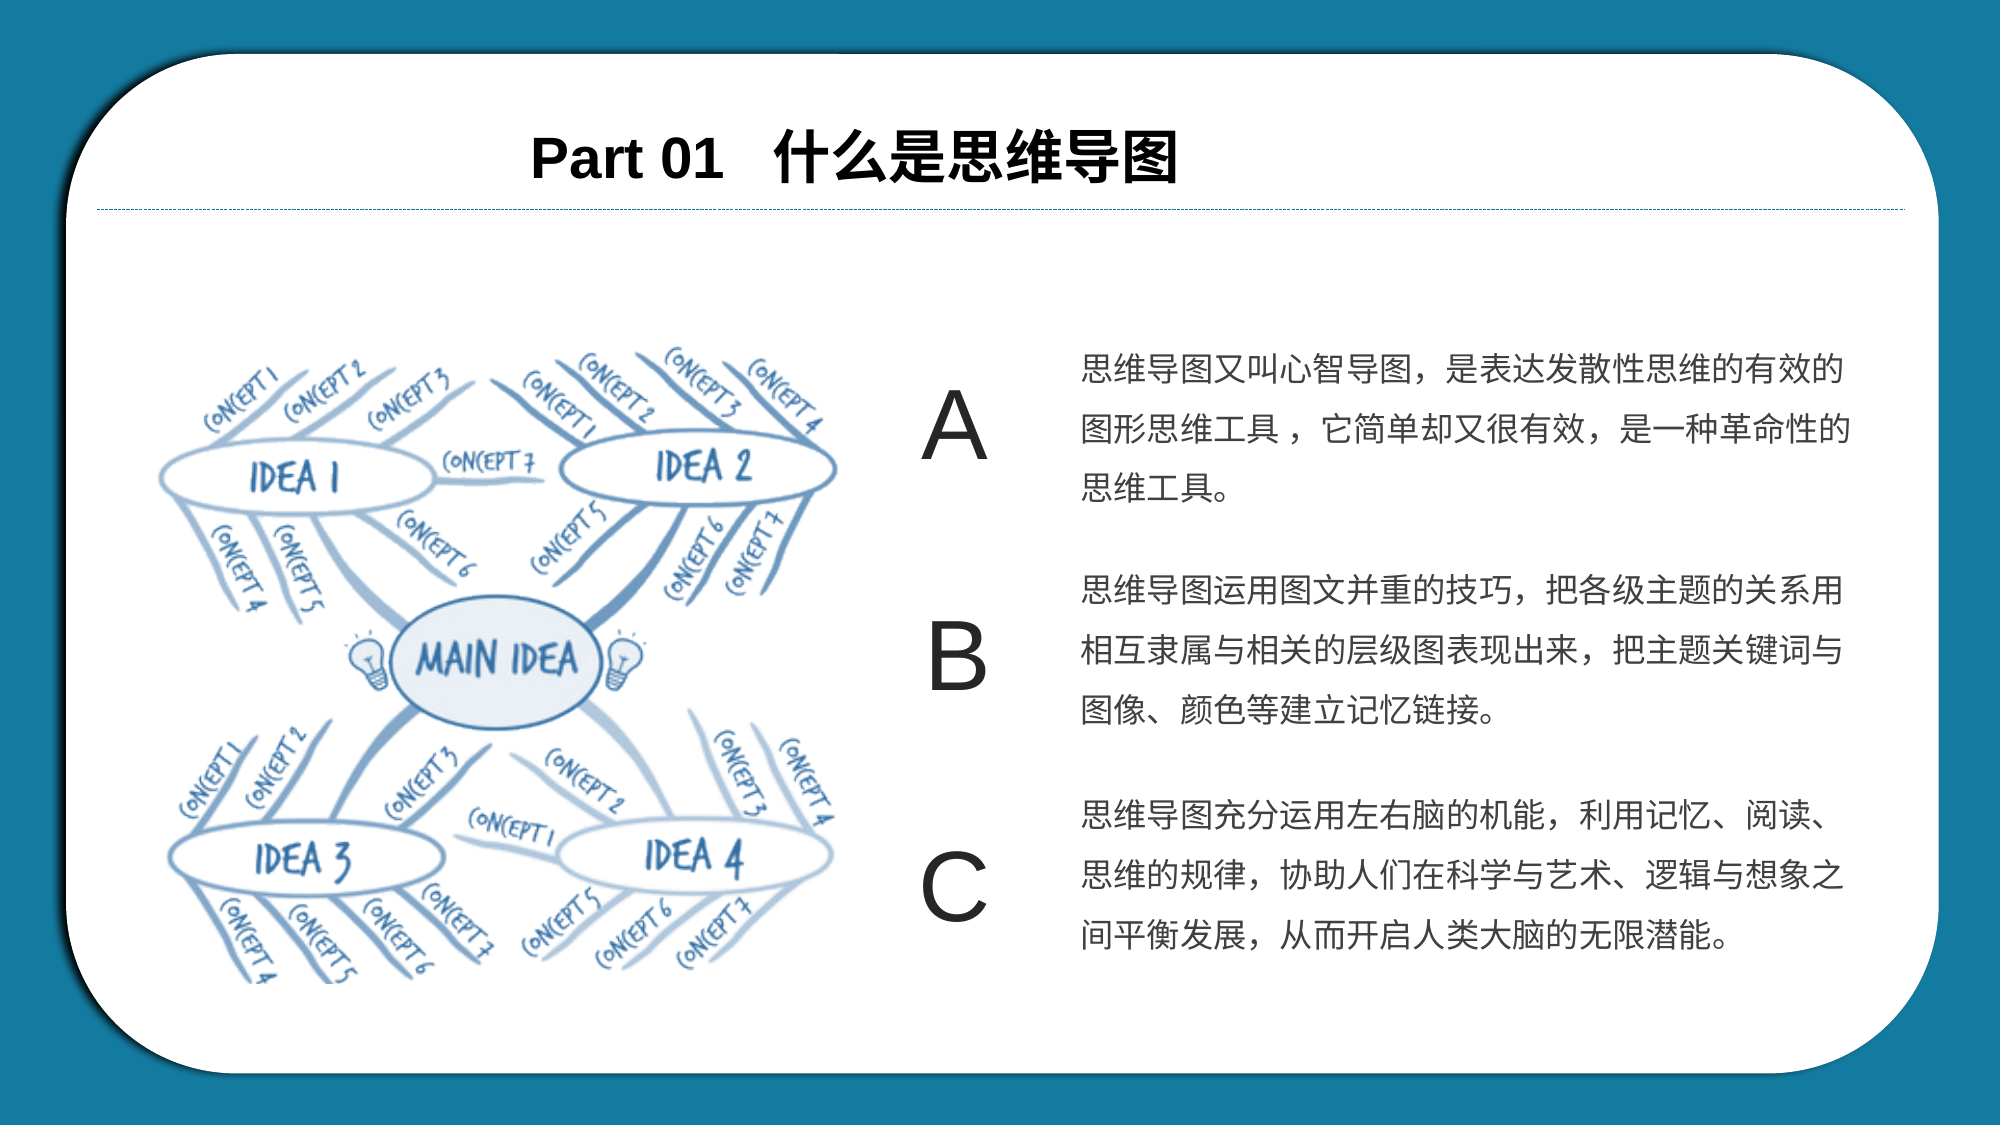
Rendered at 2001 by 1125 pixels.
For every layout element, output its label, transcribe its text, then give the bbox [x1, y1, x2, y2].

text_box 思维导图运用图文并重的技巧，把各级主题的关系用相互隶属与相关的层级图表现出来，把主题关键词与图像、颜色等建立记忆链接。 [1065, 541, 1885, 737]
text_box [896, 351, 1018, 951]
text_box 思维导图又叫心智导图，是表达发散性思维的有效的图形思维工具 ，它简单却又很有效，是一种革命性的思维工具。 [1065, 320, 1885, 515]
text_box 思维导图充分运用左右脑的机能，利用记忆、阅读、思维的规律，协助人们在科学与艺术、逻辑与想象之间平衡发展，从而开启人类大脑的无限潜能。 [1065, 766, 1885, 962]
picture [148, 320, 851, 984]
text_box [96, 112, 1905, 210]
